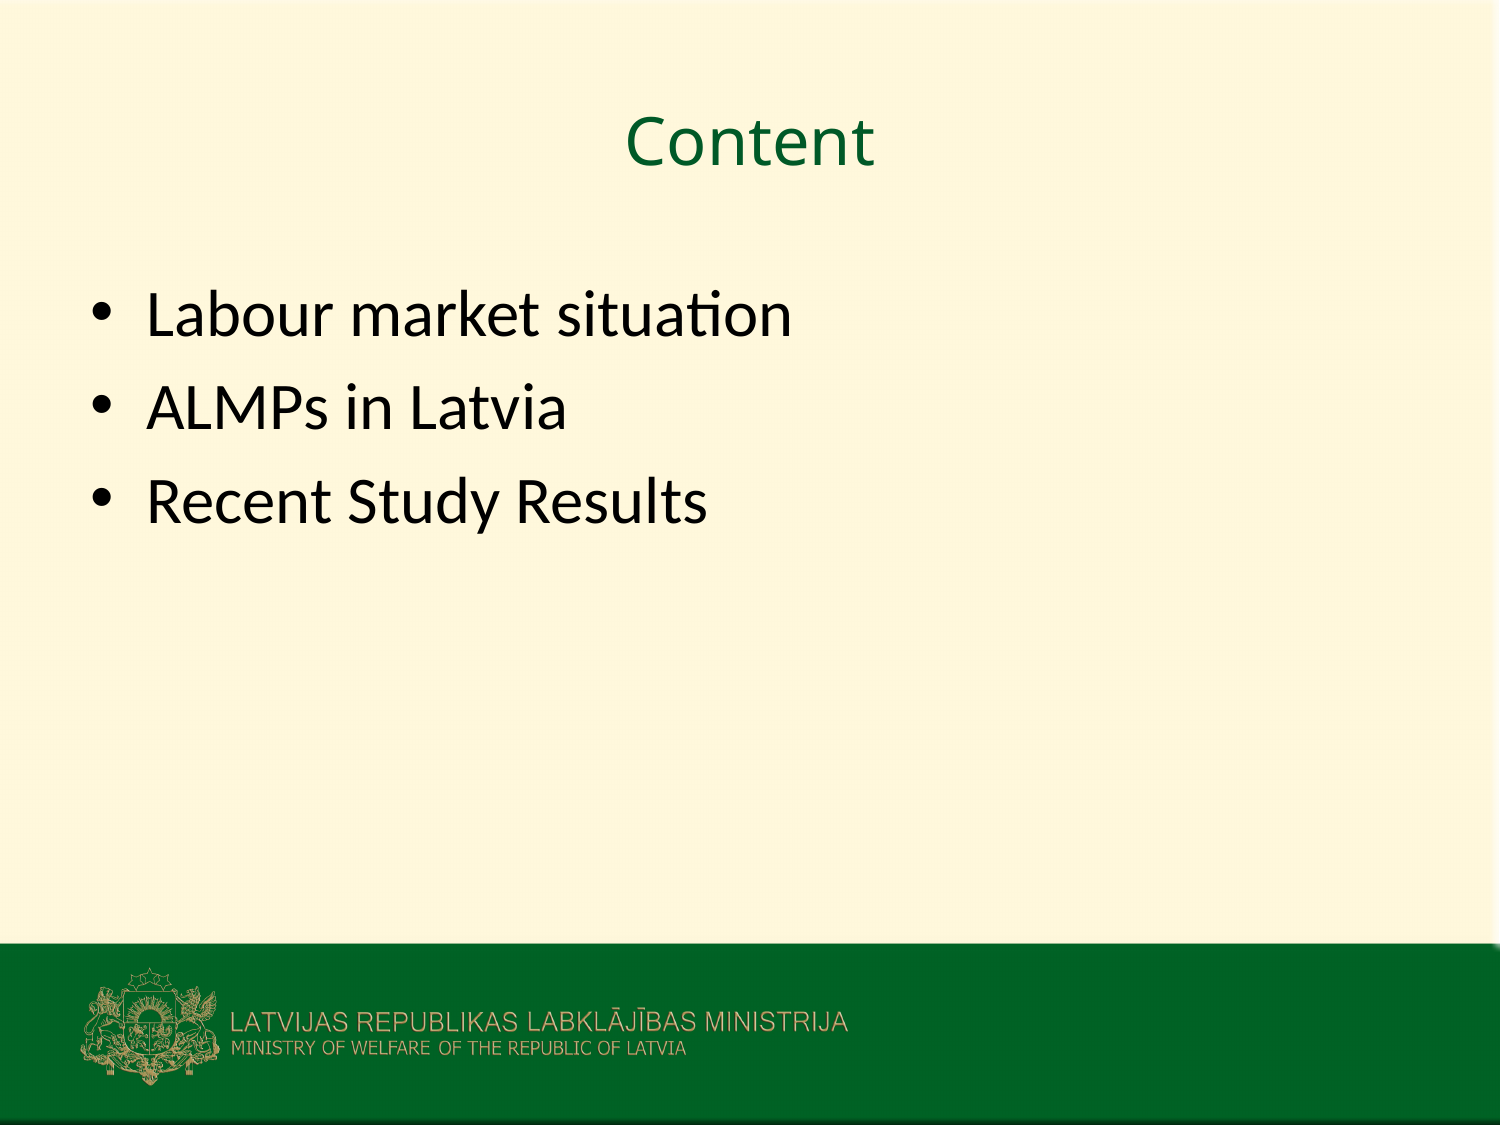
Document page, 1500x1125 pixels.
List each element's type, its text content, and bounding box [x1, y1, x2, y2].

picture [0, 0, 1500, 1125]
title Content [74, 44, 1426, 233]
list Labour market situation ALMPs in Latvia Recent Study Results [74, 262, 1426, 1006]
